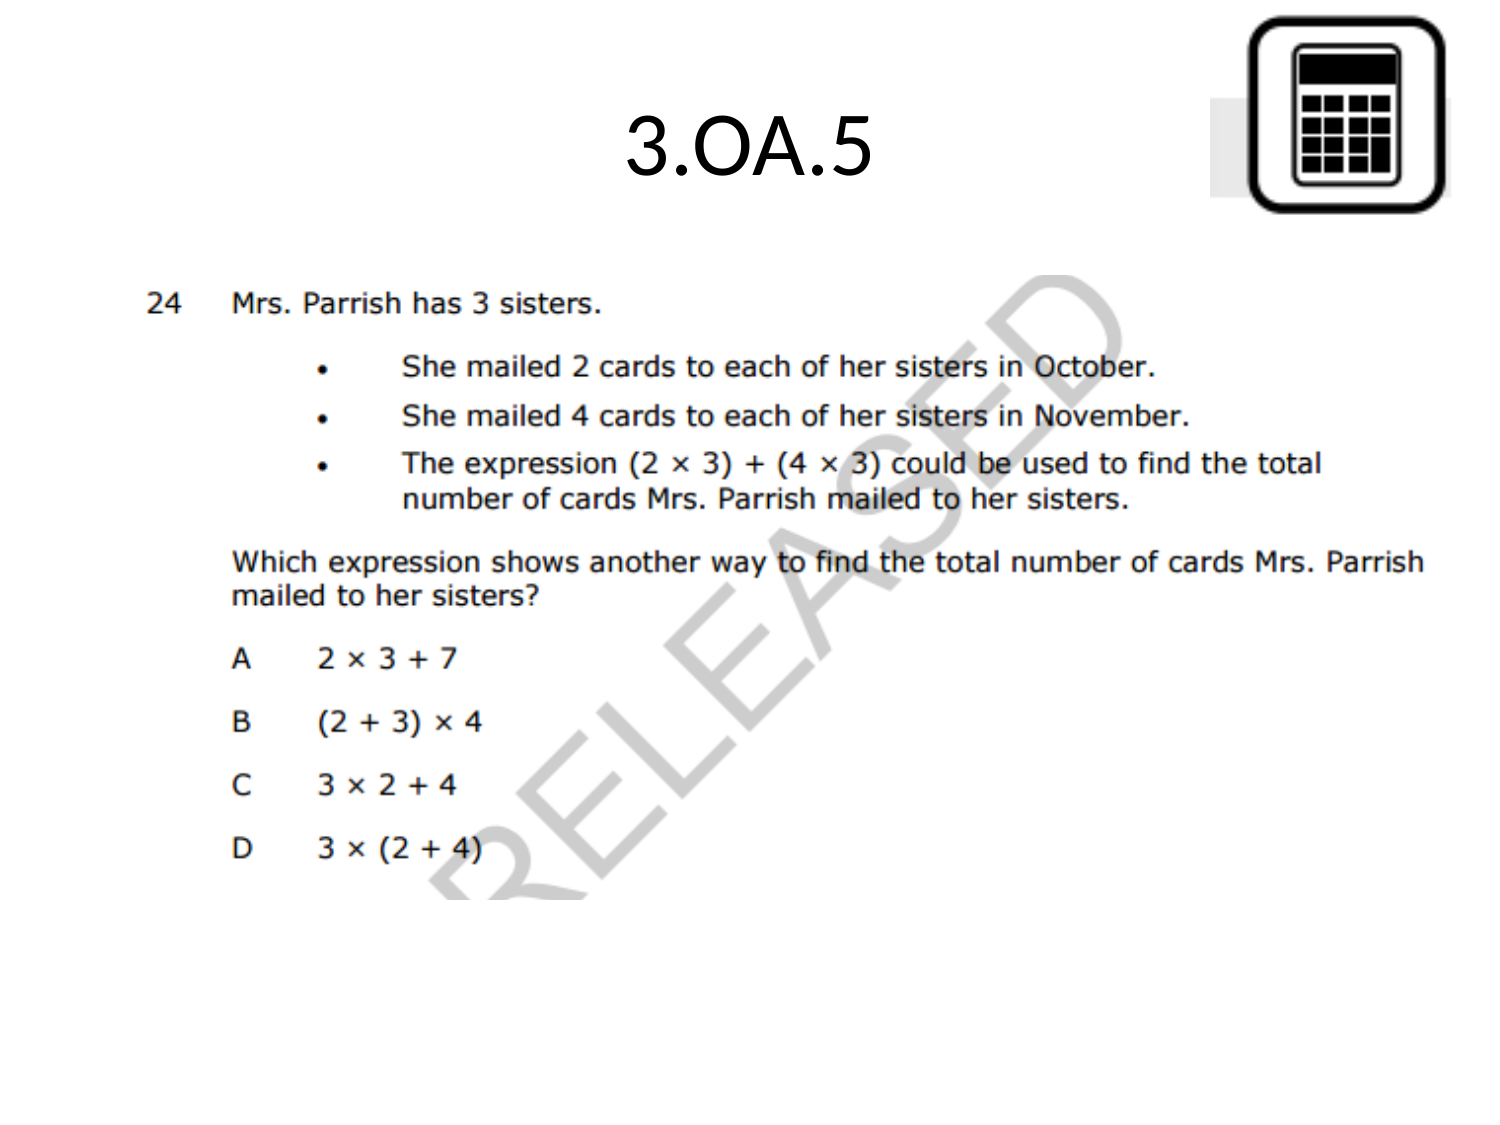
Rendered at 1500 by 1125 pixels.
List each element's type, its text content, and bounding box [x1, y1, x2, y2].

title 3.OA.5 [75, 45, 1204, 233]
picture [1209, 0, 1485, 251]
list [99, 274, 1448, 901]
